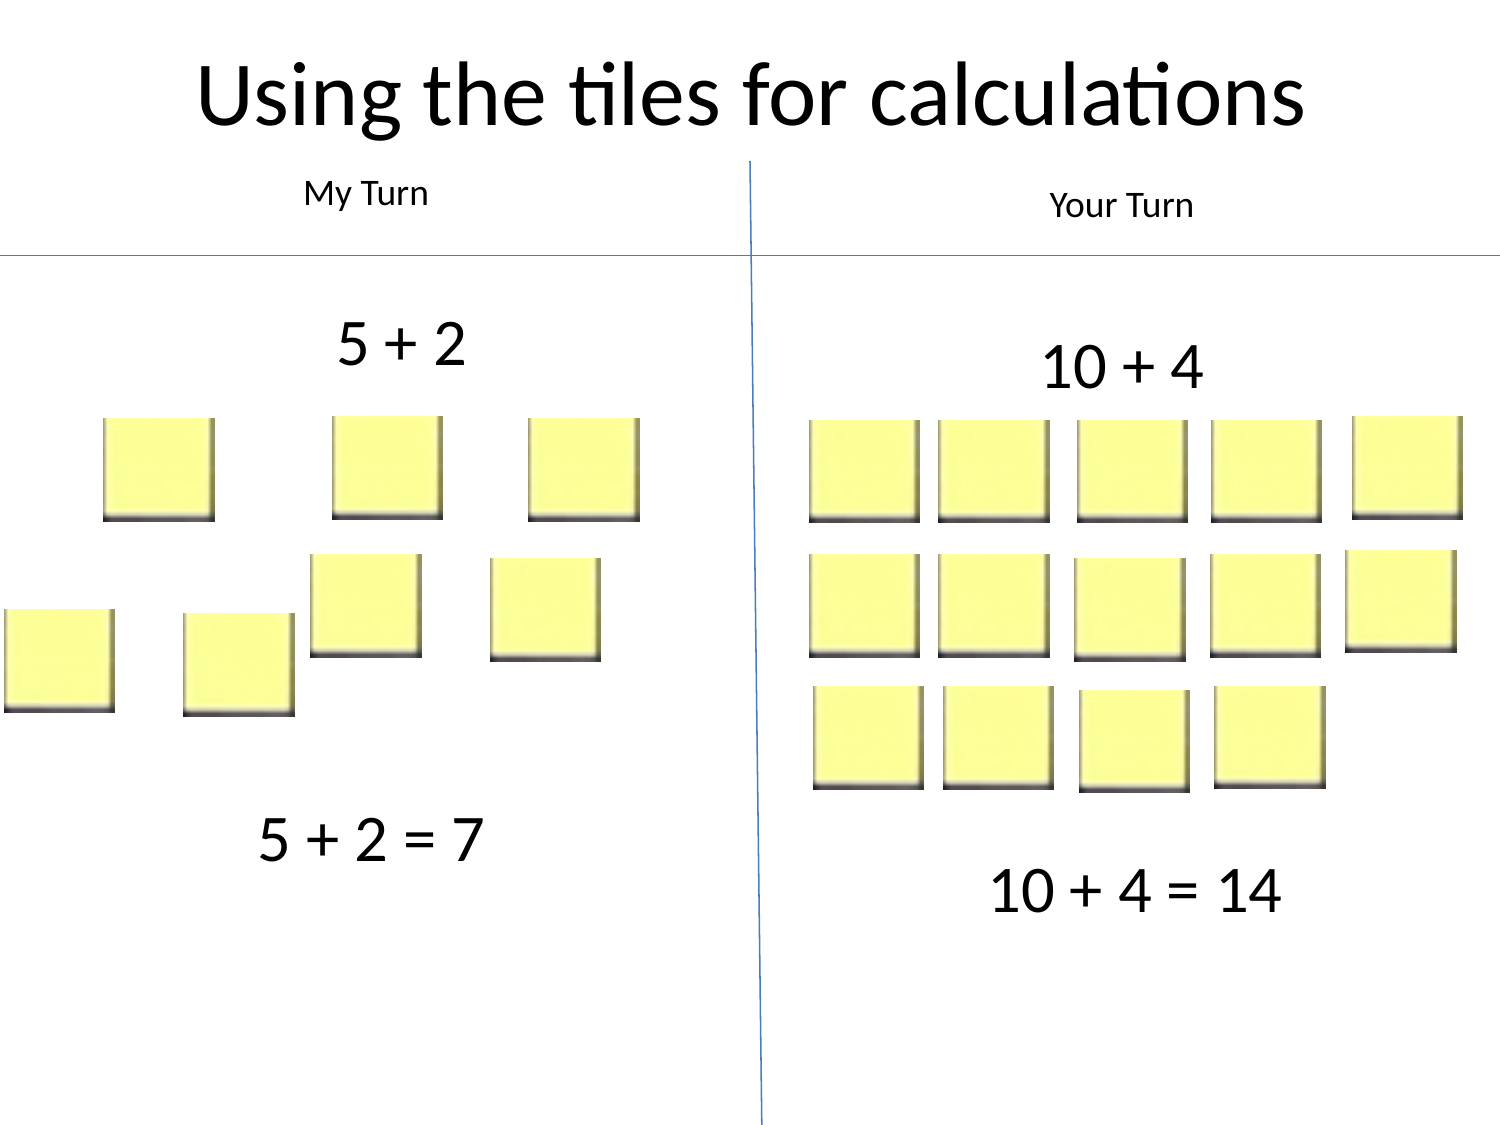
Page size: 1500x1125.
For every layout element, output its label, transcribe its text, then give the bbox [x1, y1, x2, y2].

picture [938, 419, 1050, 524]
text_box Your Turn [809, 172, 1436, 234]
text_box My Turn [53, 160, 680, 222]
picture [489, 558, 601, 662]
picture [808, 554, 920, 658]
picture [813, 686, 925, 790]
picture [103, 418, 215, 522]
picture [1074, 558, 1186, 662]
picture [1345, 550, 1457, 654]
picture [4, 609, 116, 713]
picture [1210, 554, 1321, 658]
text_box 5 + 2 [100, 290, 703, 387]
picture [1079, 689, 1190, 794]
text_box 10 + 4 [820, 314, 1424, 411]
picture [310, 554, 422, 658]
picture [943, 686, 1054, 790]
picture [938, 554, 1050, 658]
picture [1076, 419, 1188, 524]
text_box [749, 160, 762, 254]
picture [1214, 685, 1326, 790]
picture [1352, 416, 1464, 520]
picture [1211, 419, 1322, 524]
text_box 5 + 2 = 7 [70, 786, 674, 883]
picture [808, 419, 920, 524]
title Using the tiles for calculations [76, 0, 1427, 183]
picture [183, 613, 295, 717]
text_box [749, 263, 762, 1125]
text_box 10 + 4 = 14 [833, 838, 1437, 935]
picture [331, 416, 443, 520]
picture [528, 418, 640, 522]
